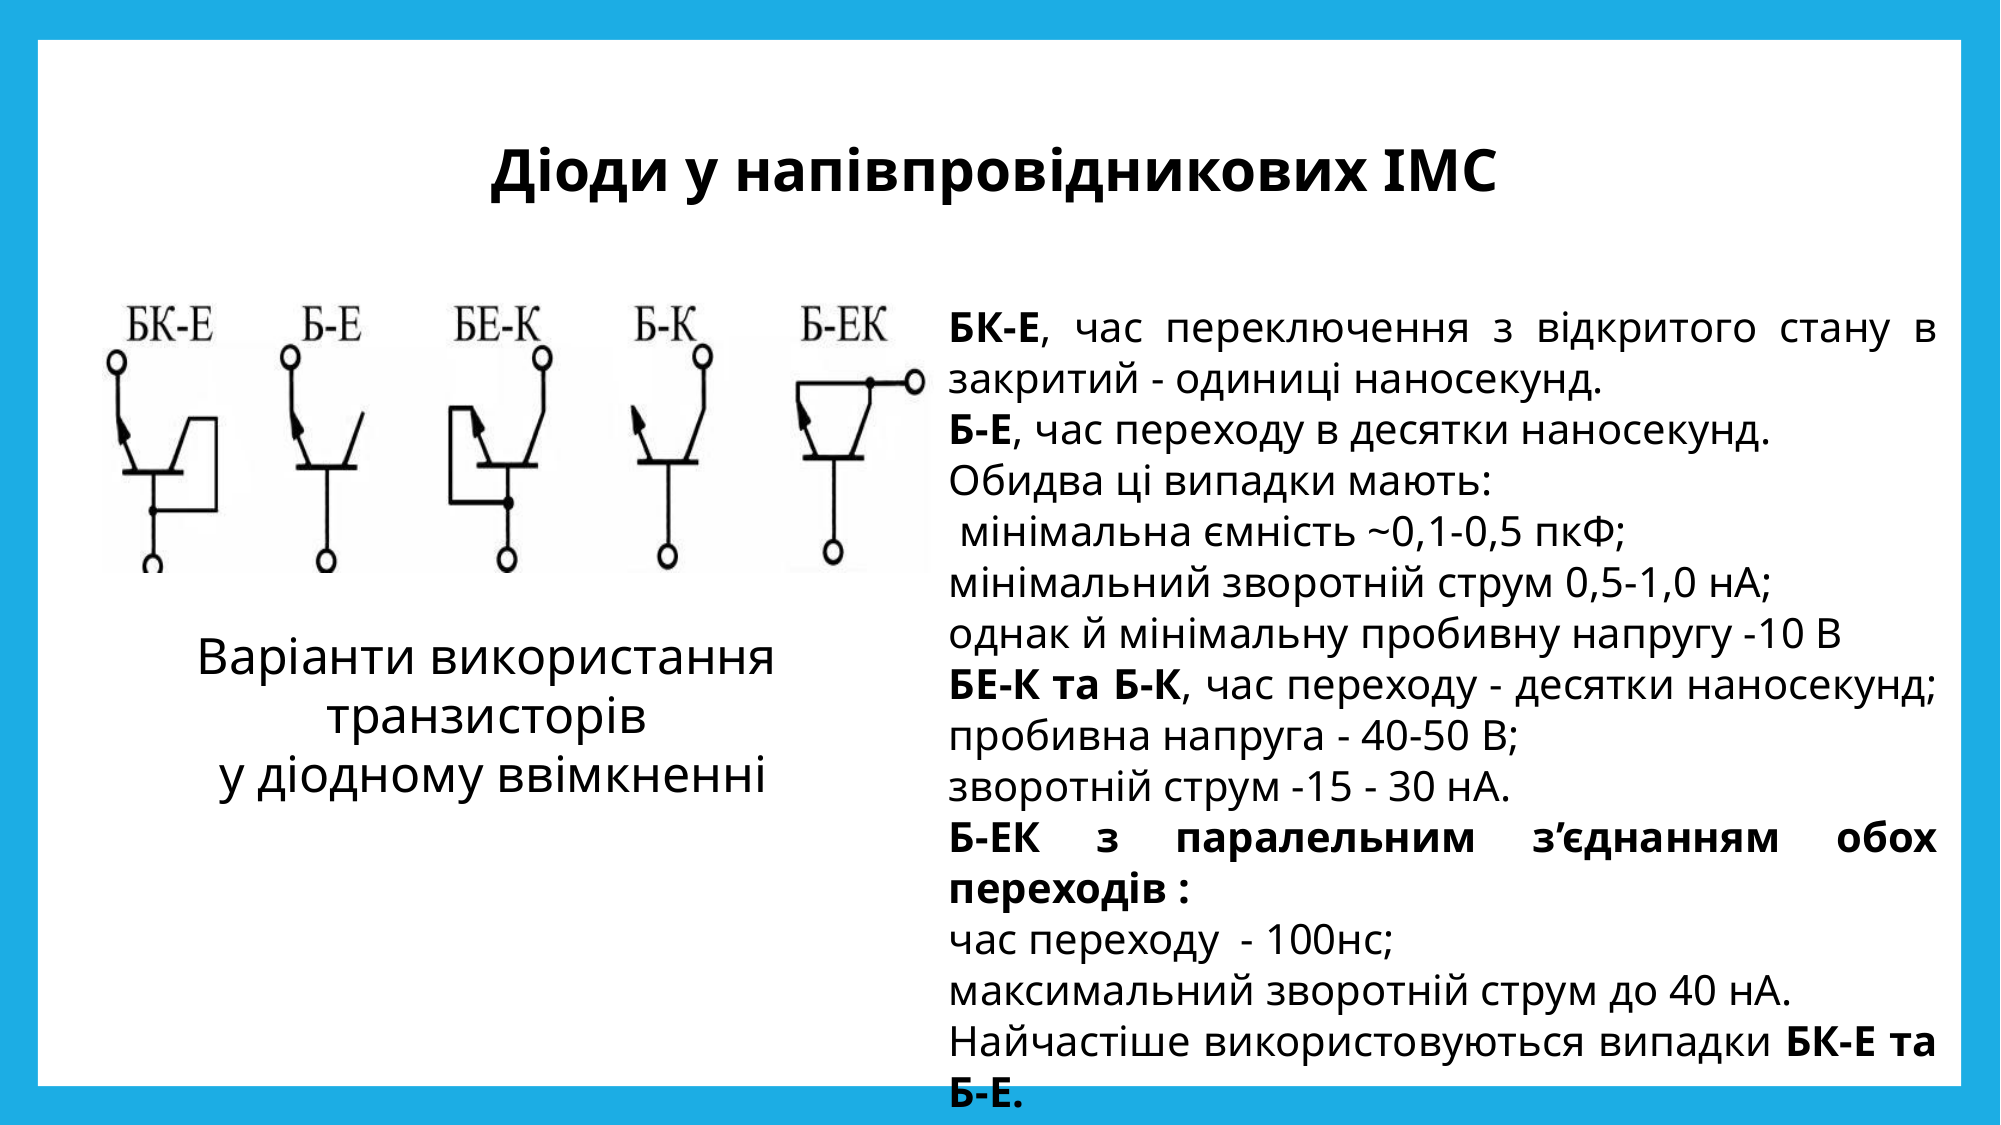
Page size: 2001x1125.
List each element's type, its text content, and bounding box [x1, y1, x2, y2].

text_box Варіанти використання транзисторів у діодному ввімкненні [47, 620, 934, 892]
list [102, 292, 935, 574]
title Діоди у напівпровідникових ІМС [187, 99, 1803, 246]
text_box БК-Е, час переключення з відкритого стану в закритий - одиниці наносекунд. Б-Е, час переходу в десятки наносекунд. Обидва ці випадки мають: мінімальна ємність ~0,1-0,5 пкФ; мінімальний зворотній струм 0,5-1,0 нА; однак й мінімальну пробивну напругу -10 В БЕ-К та Б-К, час переходу - десятки наносекунд; пробивна напруга - 40-50 В; зворотній струм -15 - 30 нА. Б-ЕК з паралельним з’єднанням обох переходів : час переходу - 100нс; максимальний зворотній струм до 40 нА. Найчастіше використовуються випадки БК-Е та Б-Е. [934, 292, 1953, 1124]
